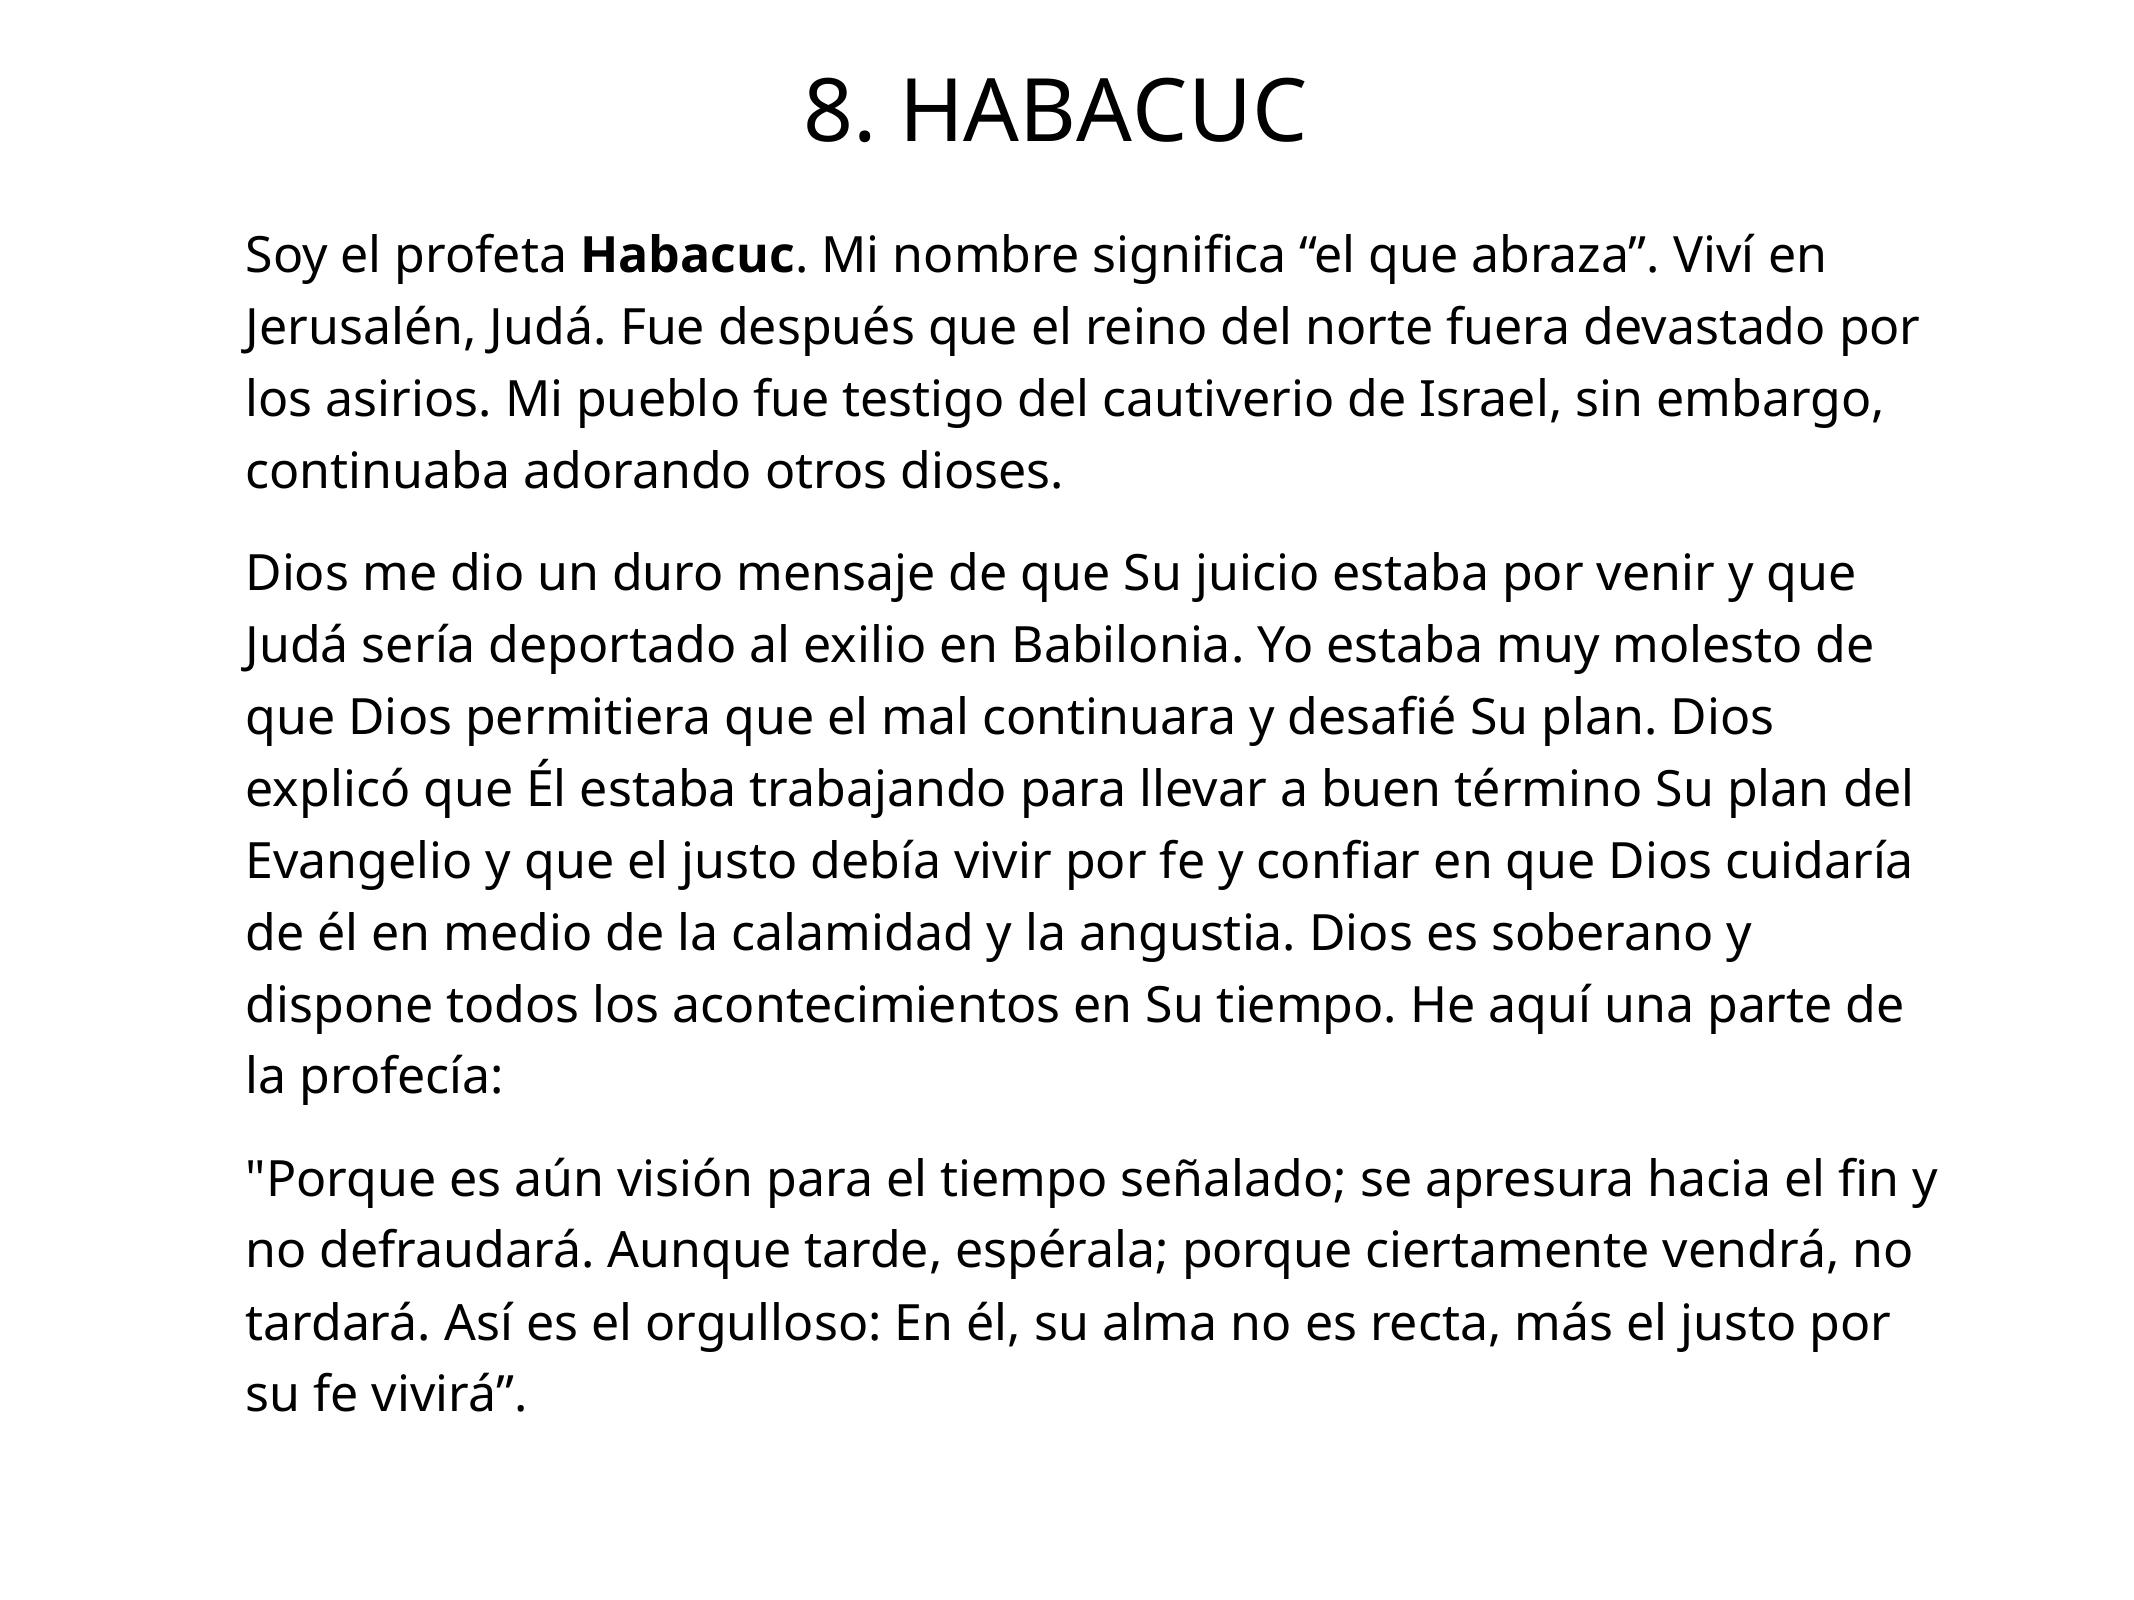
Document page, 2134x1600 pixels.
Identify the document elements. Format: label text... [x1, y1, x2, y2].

text_box 8. HABACUC [608, 49, 1525, 164]
text_box Soy el profeta Habacuc. Mi nombre significa “el que abraza”. Viví en Jerusalén, Judá. Fue después que el reino del norte fuera devastado por los asirios. Mi pueblo fue testigo del cautiverio de Israel, sin embargo, continuaba adorando otros dioses. Dios me dio un duro mensaje de que Su juicio estaba por venir y que Judá sería deportado al exilio en Babilonia. Yo estaba muy molesto de que Dios permitiera que el mal continuara y desafié Su plan. Dios explicó que Él estaba trabajando para llevar a buen término Su plan del Evangelio y que el justo debía vivir por fe y confiar en que Dios cuidaría de él en medio de la calamidad y la angustia. Dios es soberano y dispone todos los acontecimientos en Su tiempo. He aquí una parte de la profecía: "Porque es aún visión para el tiempo señalado; se apresura hacia el fin y no defraudará. Aunque tarde, espérala; porque ciertamente vendrá, no tardará. Así es el orgulloso: En él, su alma no es recta, más el justo por su fe vivirá”. [241, 205, 1953, 1427]
